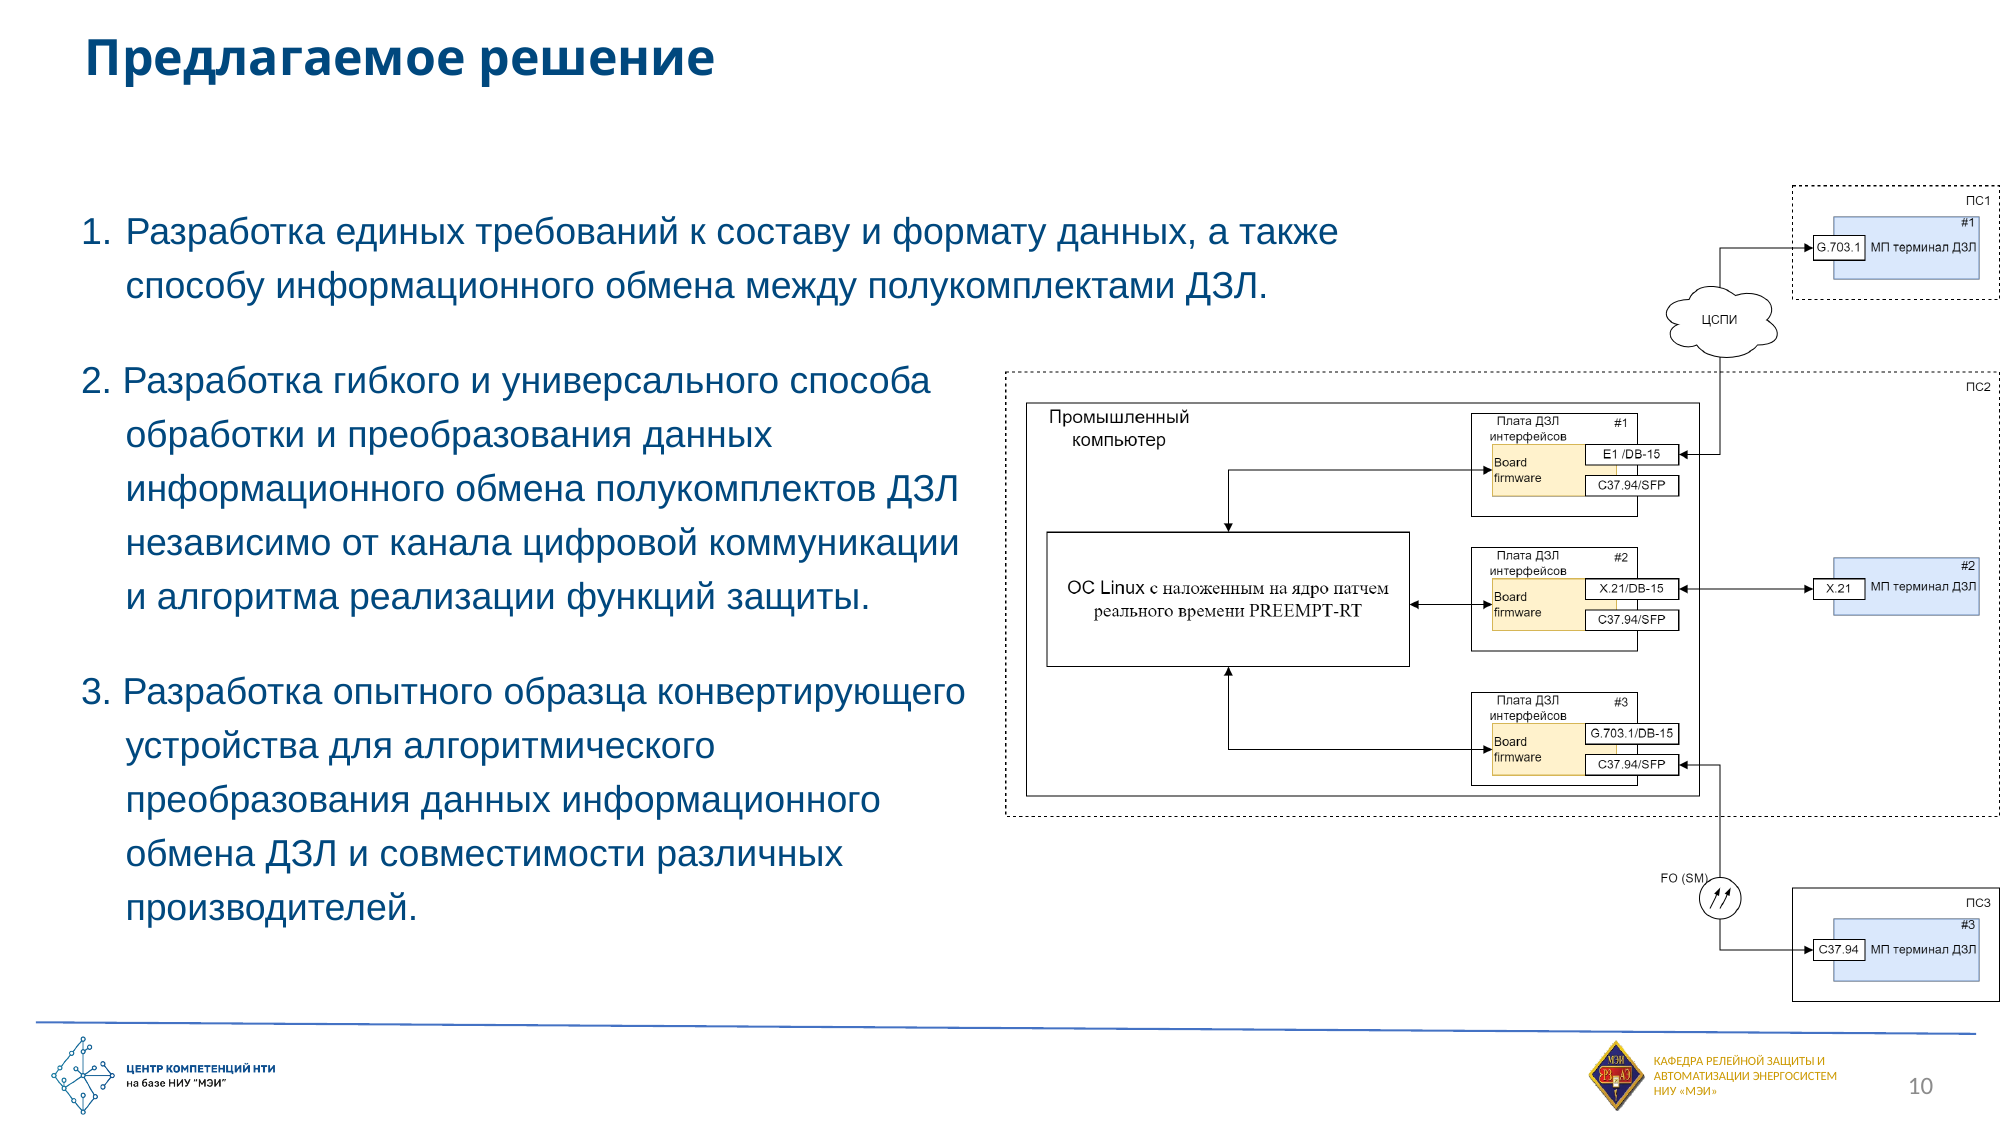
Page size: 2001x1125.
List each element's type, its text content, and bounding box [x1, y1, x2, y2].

text_box 2. Разработка гибкого и универсального способа обработки и преобразования данных информационного обмена полукомплектов ДЗЛ независимо от канала цифровой коммуникации и алгоритма реализации функций защиты. [51, 318, 1005, 645]
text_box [1559, 1039, 1867, 1111]
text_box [35, 1022, 1976, 1034]
picture [51, 1036, 275, 1115]
picture [1005, 185, 2000, 1002]
slide_number 10 [1866, 1054, 1949, 1115]
text_box Разработка единых требований к составу и формату данных, а также способу информационного обмена между полукомплектами ДЗЛ. [51, 185, 1005, 318]
text_box 3. Разработка опытного образца конвертирующего устройства для алгоритмического преобразования данных информационного обмена ДЗЛ и совместимости различных производителей. [51, 645, 1005, 956]
text_box Предлагаемое решение [70, 0, 1930, 101]
